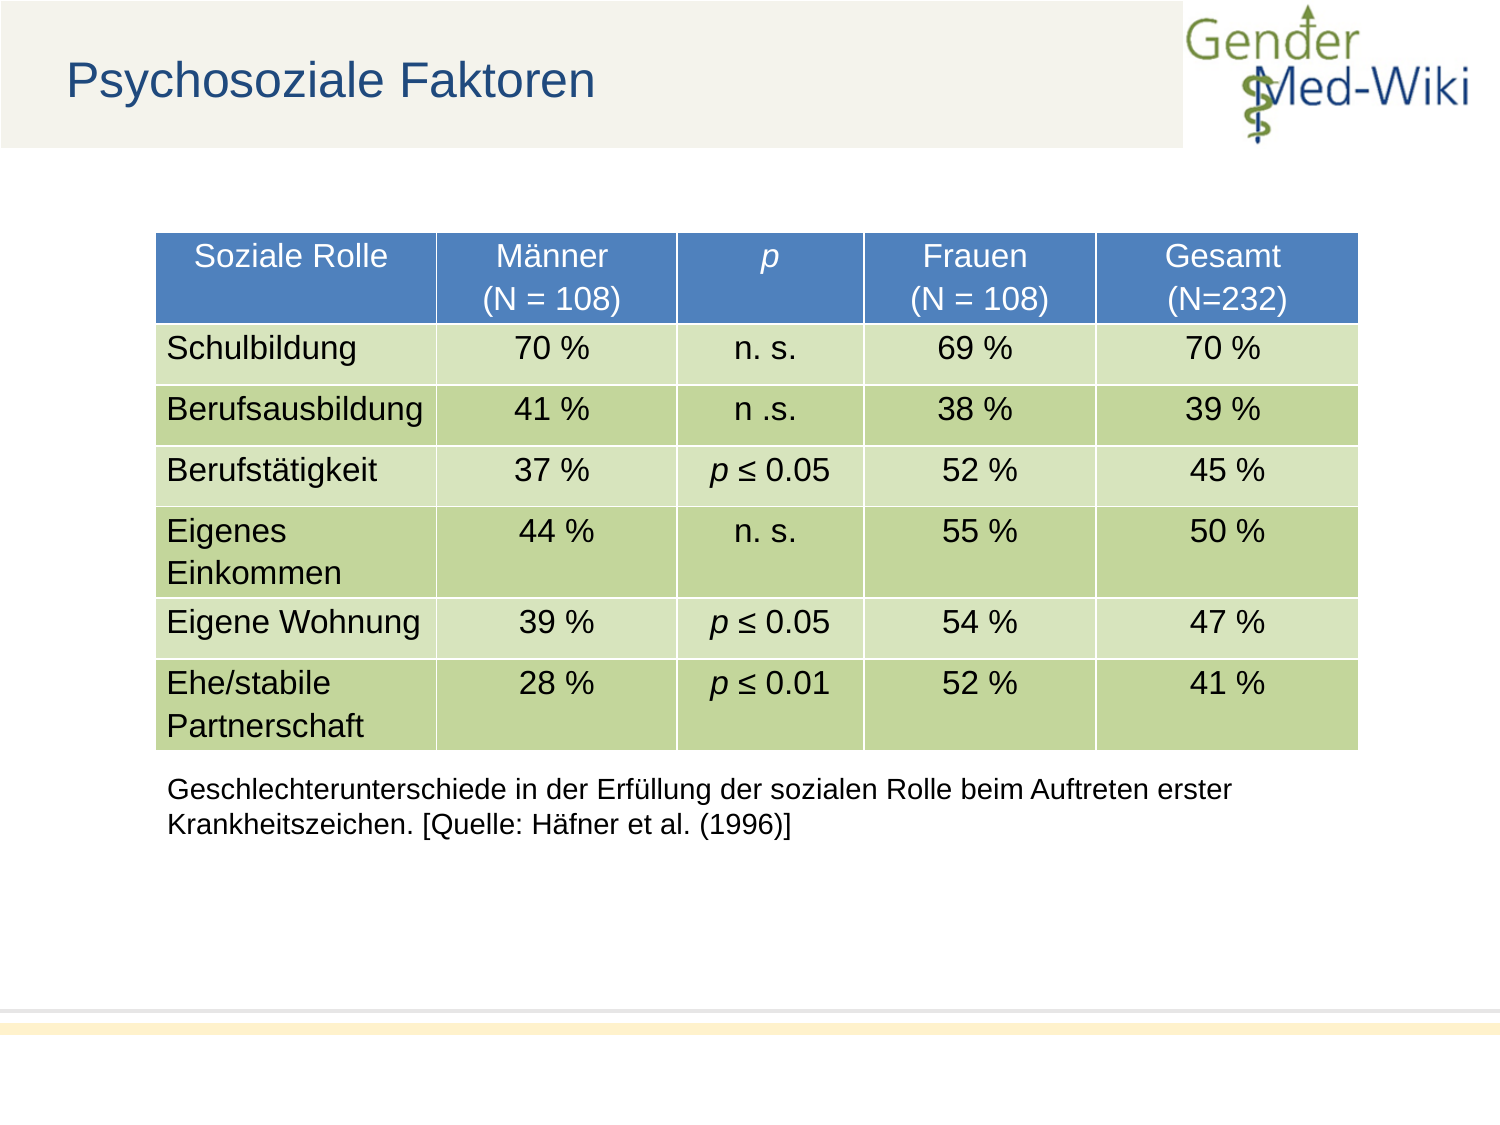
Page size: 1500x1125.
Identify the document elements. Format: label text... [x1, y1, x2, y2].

table_cell 28 % [437, 660, 676, 750]
picture [1183, 0, 1471, 149]
table_cell Eigene Wohnung [156, 599, 436, 658]
table_cell n. s. [678, 507, 863, 597]
table_cell 50 % [1097, 507, 1358, 597]
text_box [0, 1023, 1500, 1035]
table_cell 47 % [1097, 599, 1358, 658]
table_cell Ehe/stabile Partnerschaft [156, 660, 436, 750]
table_cell 41 % [437, 386, 676, 445]
table_cell Eigenes Einkommen [156, 507, 436, 597]
table_cell 70 % [437, 325, 676, 384]
table_cell n .s. [678, 386, 863, 445]
table_cell n. s. [678, 325, 863, 384]
table_cell 45 % [1097, 447, 1358, 506]
table_cell 41 % [1097, 660, 1358, 750]
table_cell 55 % [865, 507, 1095, 597]
table_cell 52 % [865, 660, 1095, 750]
table_cell Schulbildung [156, 325, 436, 384]
table_cell Berufstätigkeit [156, 447, 436, 506]
table_cell 69 % [865, 325, 1095, 384]
table_cell 70 % [1097, 325, 1358, 384]
table_header Männer (N = 108) [437, 233, 676, 323]
table_header p [678, 233, 863, 323]
table_cell 38 % [865, 386, 1095, 445]
table_cell 52 % [865, 447, 1095, 506]
table_cell 37 % [437, 447, 676, 506]
table_header Frauen (N = 108) [865, 233, 1095, 323]
text_box Psychosoziale Faktoren [51, 39, 982, 115]
table_header Gesamt (N=232) [1097, 233, 1358, 323]
table_header Soziale Rolle [156, 233, 436, 323]
table_cell 54 % [865, 599, 1095, 658]
table_cell p ≤ 0.05 [678, 447, 863, 506]
table_cell p ≤ 0.01 [678, 660, 863, 750]
table_cell 39 % [1097, 386, 1358, 445]
table_cell 44 % [437, 507, 676, 597]
table_cell Berufsausbildung [156, 386, 436, 445]
text_box Geschlechterunterschiede in der Erfüllung der sozialen Rolle beim Auftreten erster Krankheitszeichen. [Quelle: Häfner et al. (1996)] [152, 763, 1383, 848]
table_cell p ≤ 0.05 [678, 599, 863, 658]
table_cell 39 % [437, 599, 676, 658]
